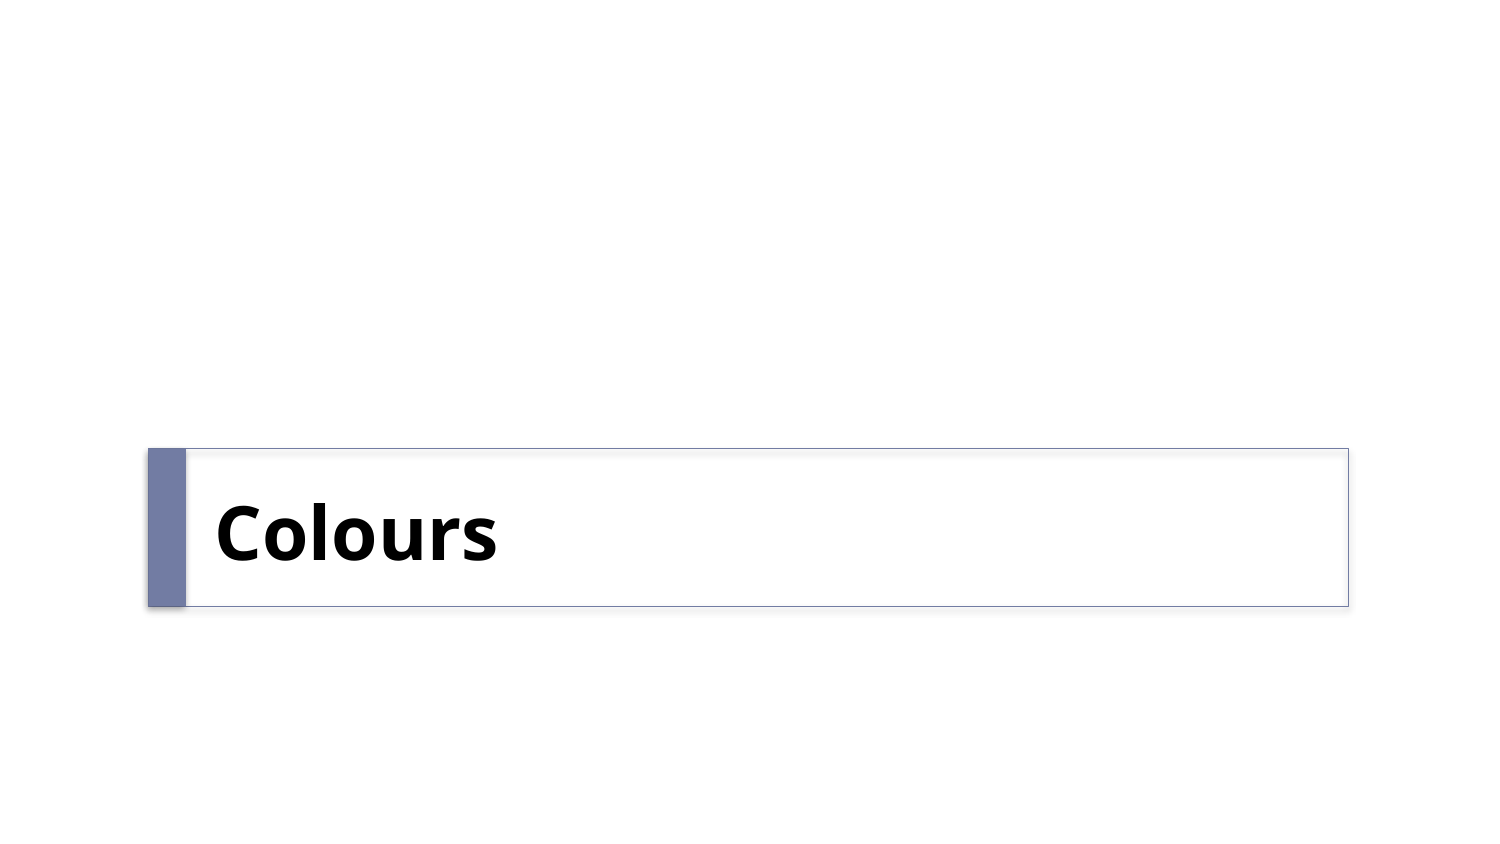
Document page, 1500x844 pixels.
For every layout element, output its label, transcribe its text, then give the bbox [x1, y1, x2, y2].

title Colours [200, 478, 1325, 600]
